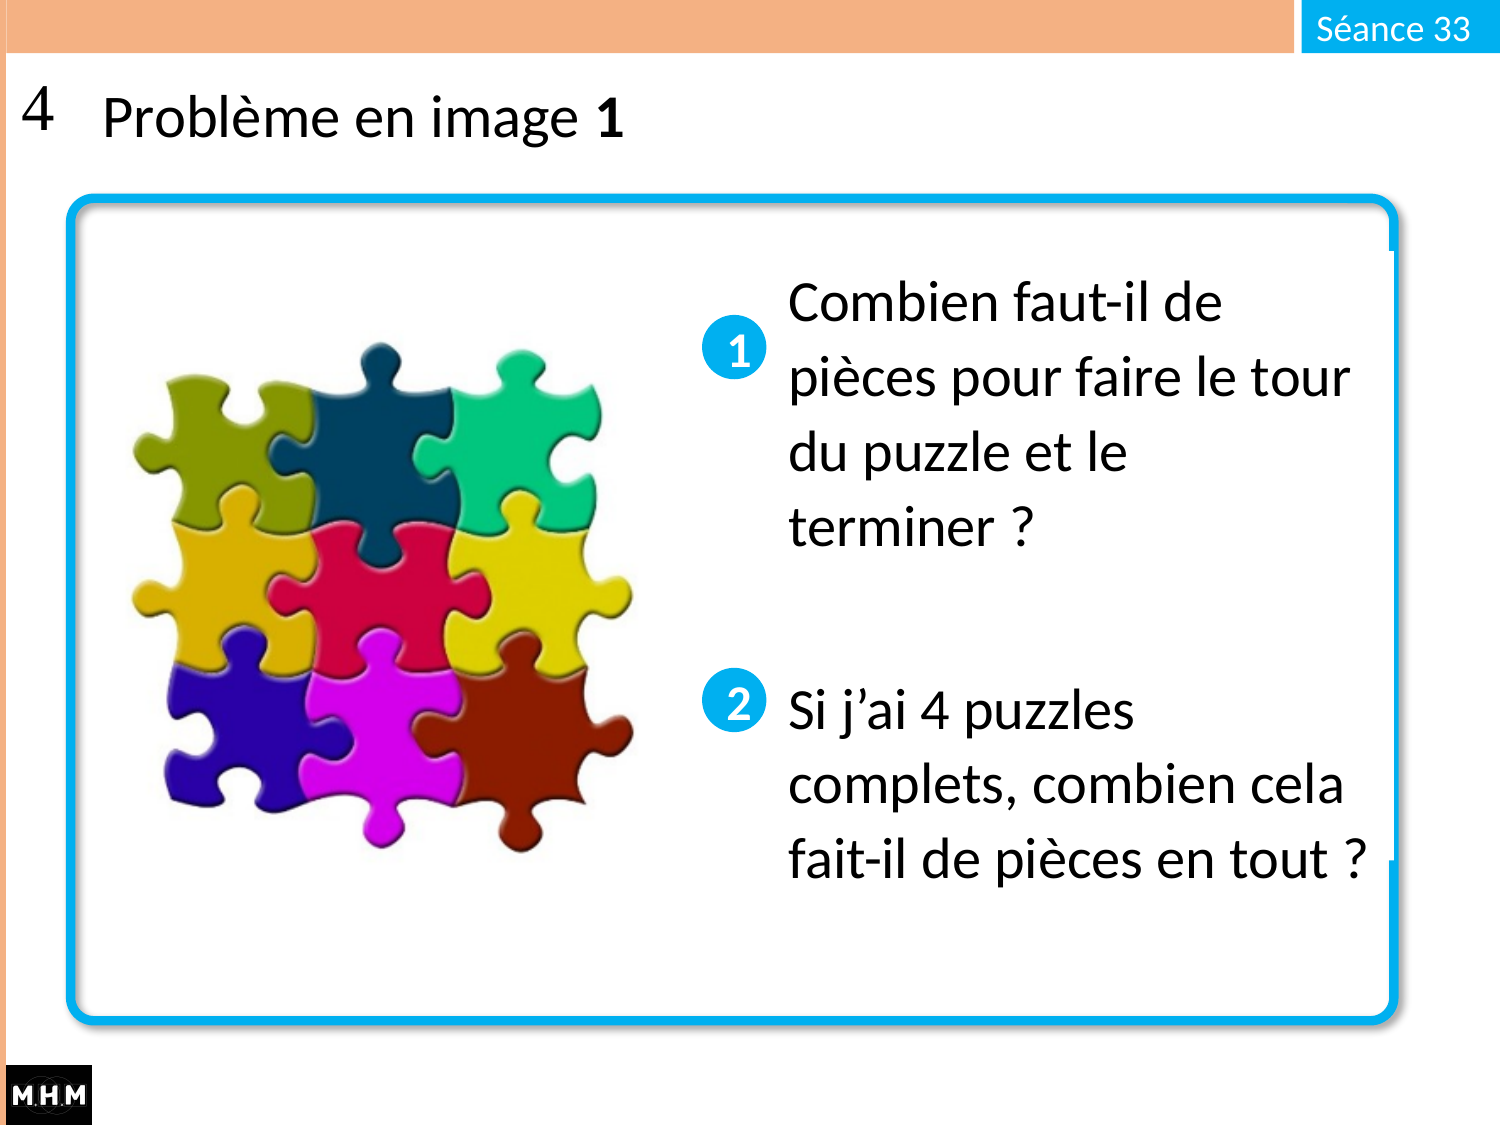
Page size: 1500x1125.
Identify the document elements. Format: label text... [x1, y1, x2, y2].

text_box 2 [701, 666, 768, 734]
text_box 1 [701, 313, 768, 381]
title Problème en image 1 [87, 32, 1382, 158]
text_box [69, 197, 1395, 1022]
text_box Combien faut-il de pièces pour faire le tour du puzzle et le terminer ? Si j’ai 4 puzzles complets, combien cela fait-il de pièces en tout ? [773, 251, 1394, 861]
picture [6, 1065, 92, 1125]
picture [106, 307, 654, 898]
